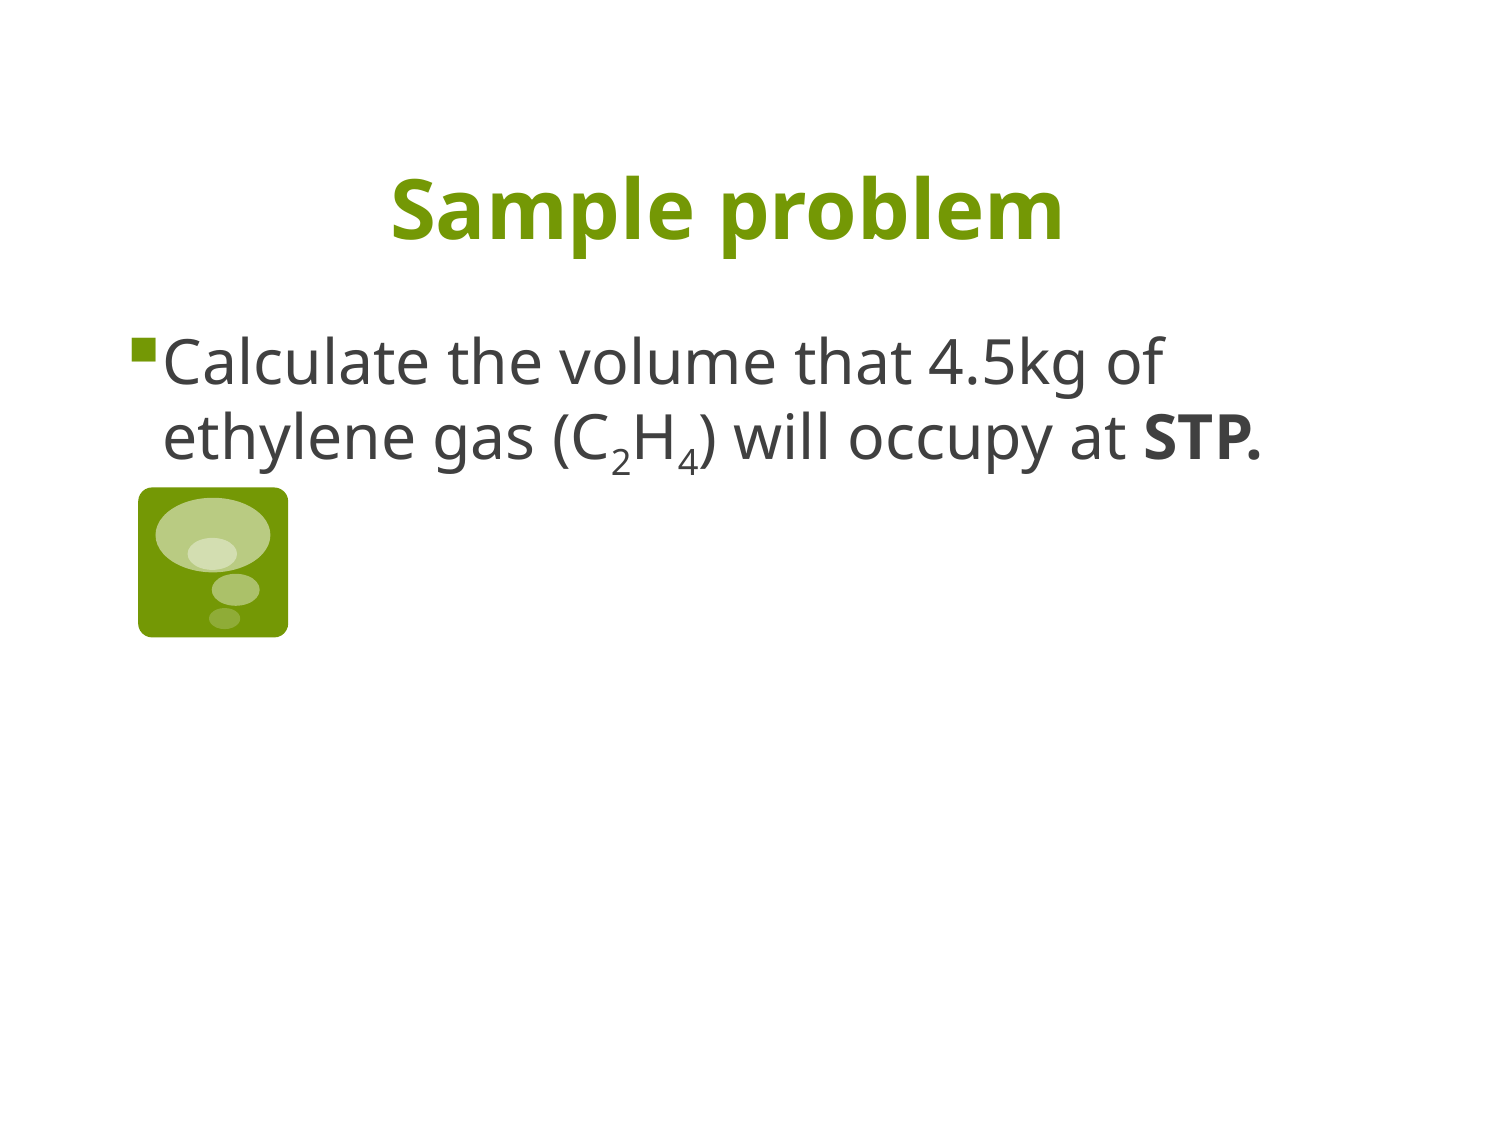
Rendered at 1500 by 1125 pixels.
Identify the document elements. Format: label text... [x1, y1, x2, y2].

list Calculate the volume that 4.5kg of ethylene gas (C2H4) will occupy at STP. [110, 314, 1374, 1040]
title Sample problem [323, 76, 1135, 264]
